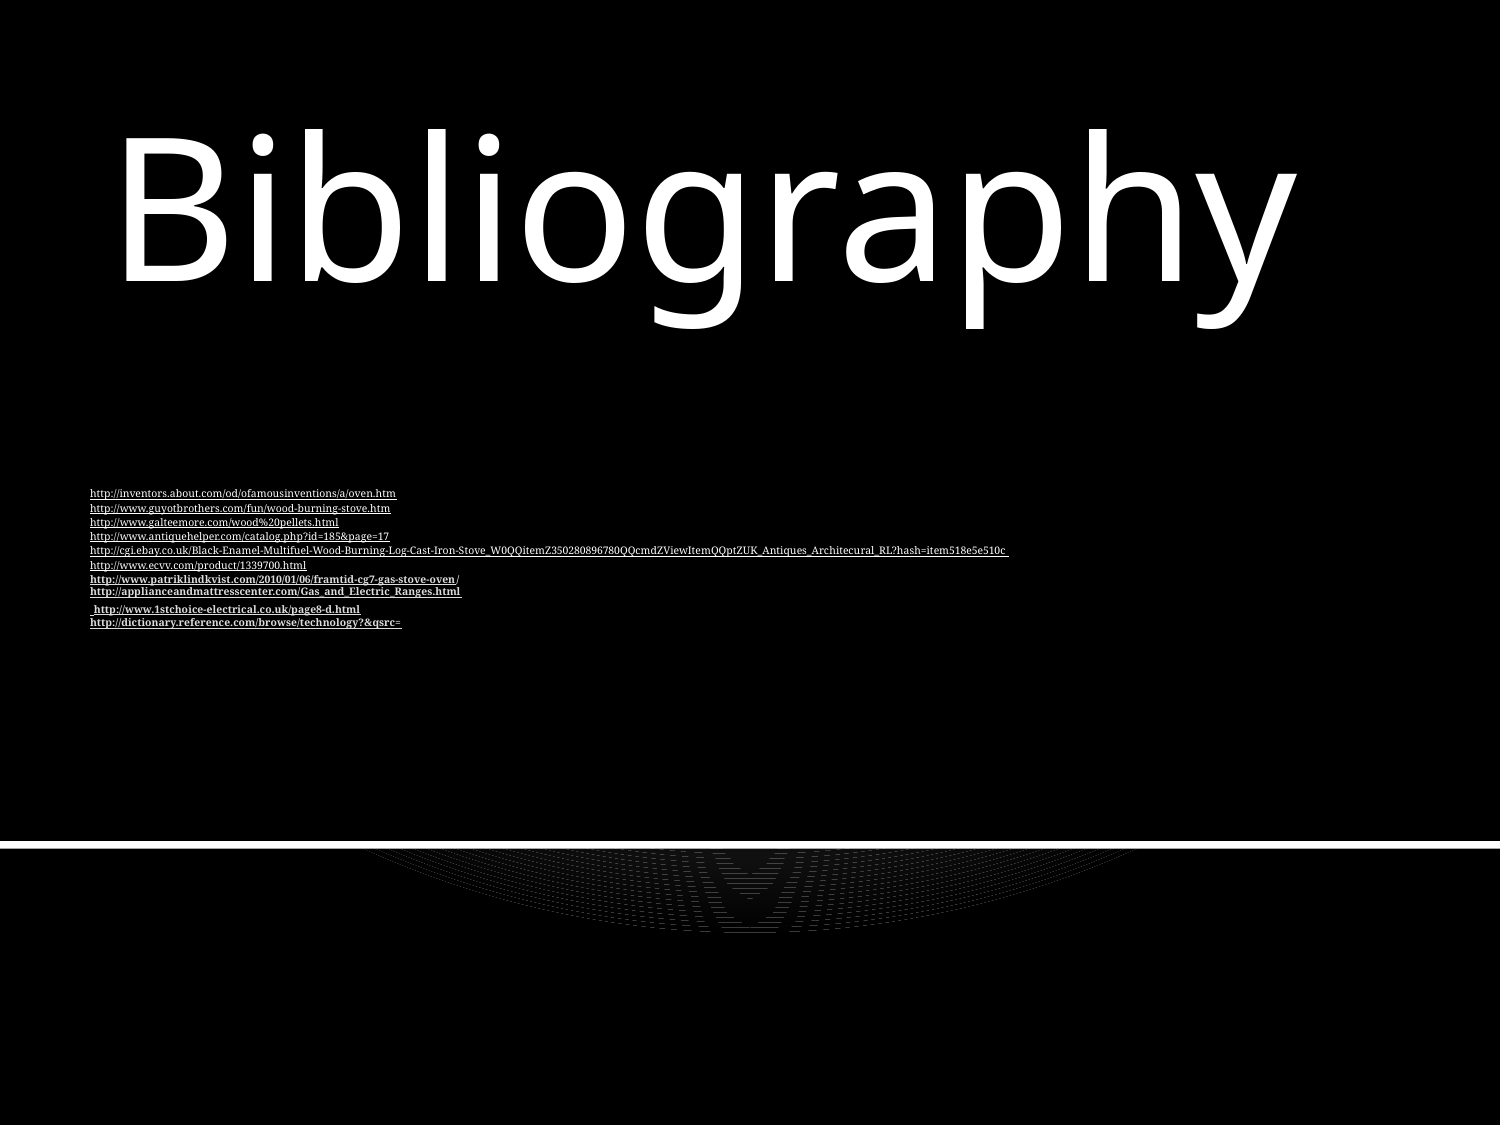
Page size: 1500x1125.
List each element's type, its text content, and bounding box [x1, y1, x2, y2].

subtitle Bibliography [87, 75, 1413, 321]
title http://inventors.about.com/od/ofamousinventions/a/oven.htm http://www.guyotbrothers.com/fun/wood-burning-stove.htm http://www.galteemore.com/wood%20pellets.html http://www.antiquehelper.com/catalog.php?id=185&page=17 http://cgi.ebay.co.uk/Black-Enamel-Multifuel-Wood-Burning-Log-Cast-Iron-Stove_W0QQitemZ350280896780QQcmdZViewItemQQptZUK_Antiques_Architecural_RL?hash=item518e5e510c http://www.ecvv.com/product/1339700.html http://www.patriklindkvist.com/2010/01/06/framtid-cg7-gas-stove-oven/ http://applianceandmattresscenter.com/Gas_and_Electric_Ranges.html http://www.1stchoice-electrical.co.uk/page8-d.html http://dictionary.reference.com/browse/technology?&qsrc= [75, 487, 1400, 838]
